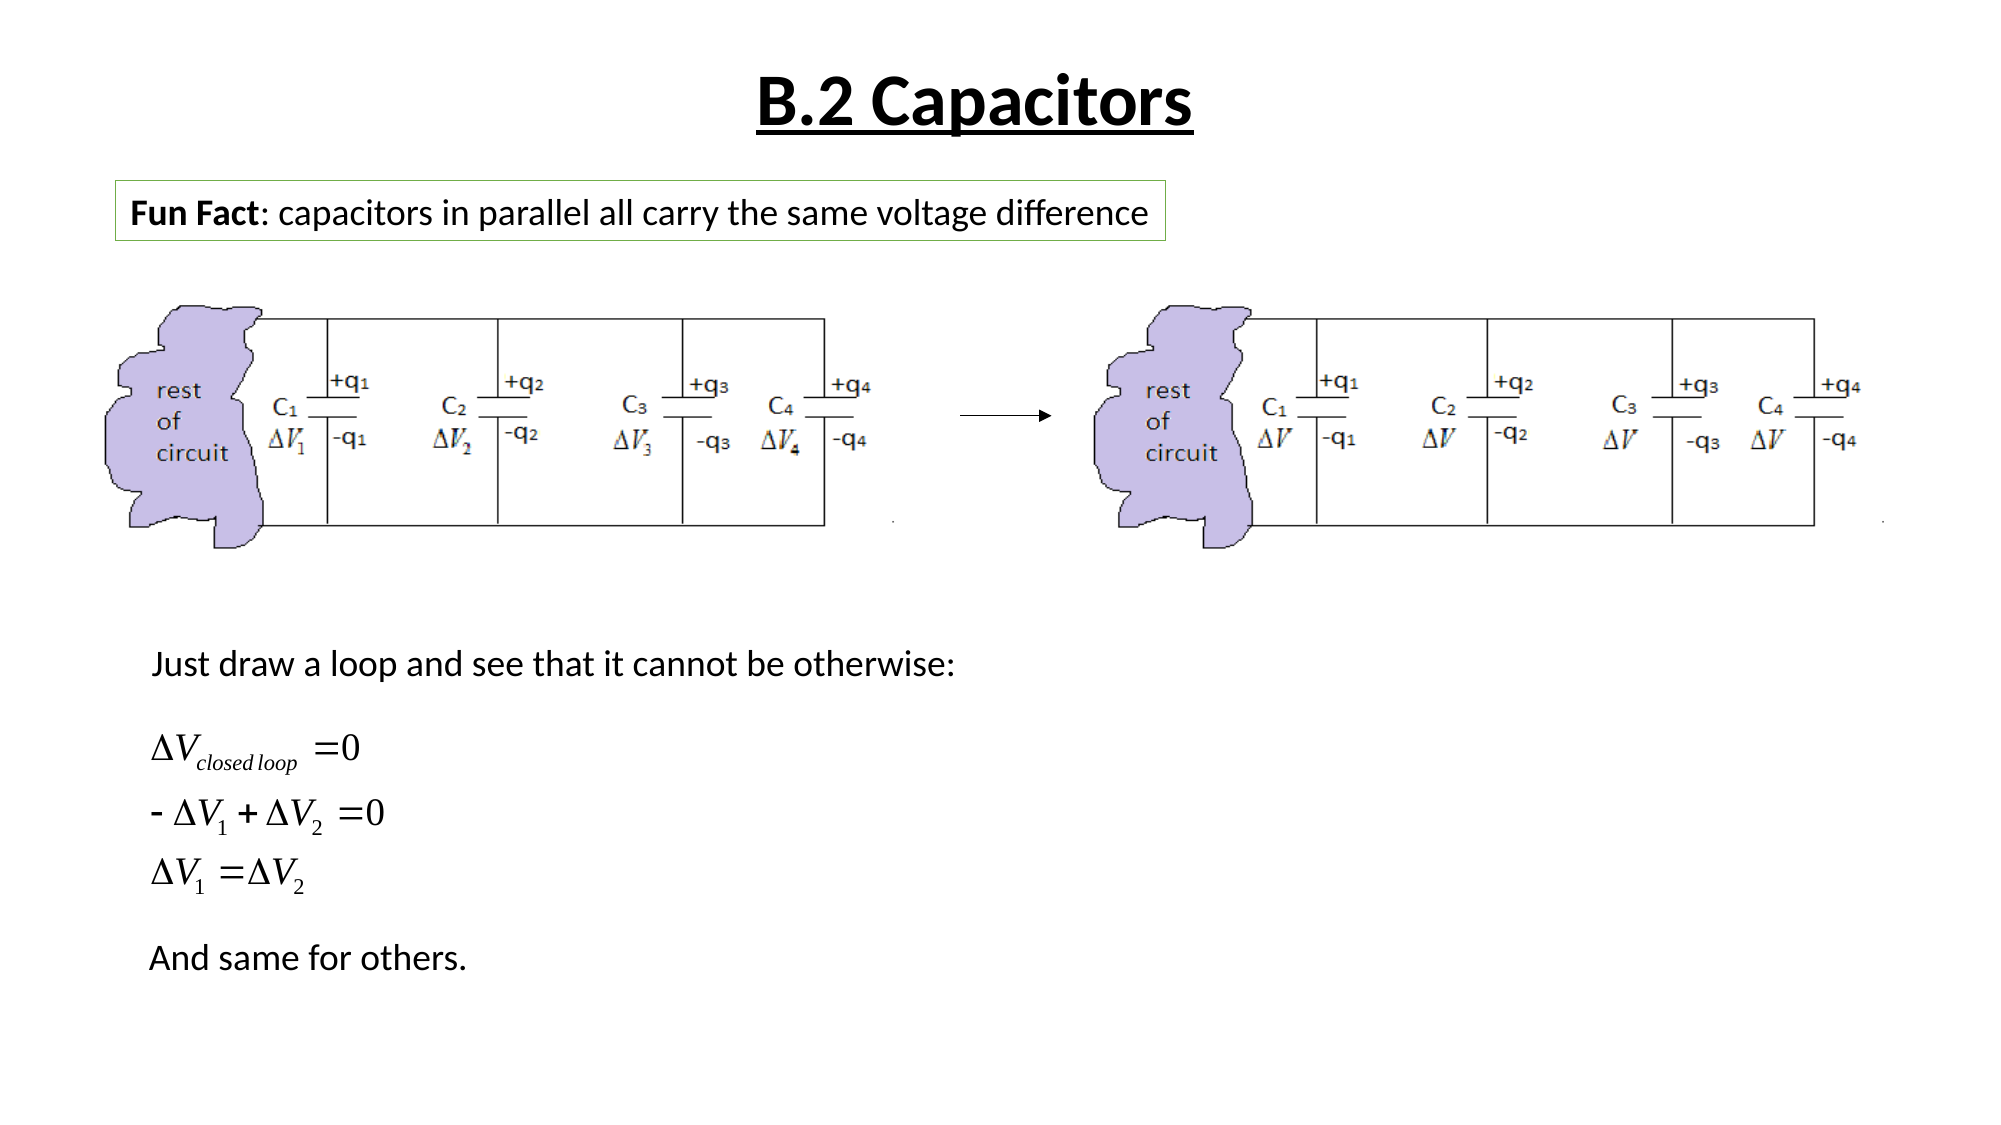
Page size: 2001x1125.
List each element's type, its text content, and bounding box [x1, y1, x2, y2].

text_box Fun Fact: capacitors in parallel all carry the same voltage difference [115, 180, 1166, 241]
text_box And same for others. [134, 925, 484, 986]
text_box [144, 721, 392, 904]
text_box B.2 Capacitors [741, 53, 1213, 152]
text_box Just draw a loop and see that it cannot be otherwise: [136, 632, 972, 692]
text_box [62, 270, 937, 588]
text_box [1051, 270, 1927, 588]
